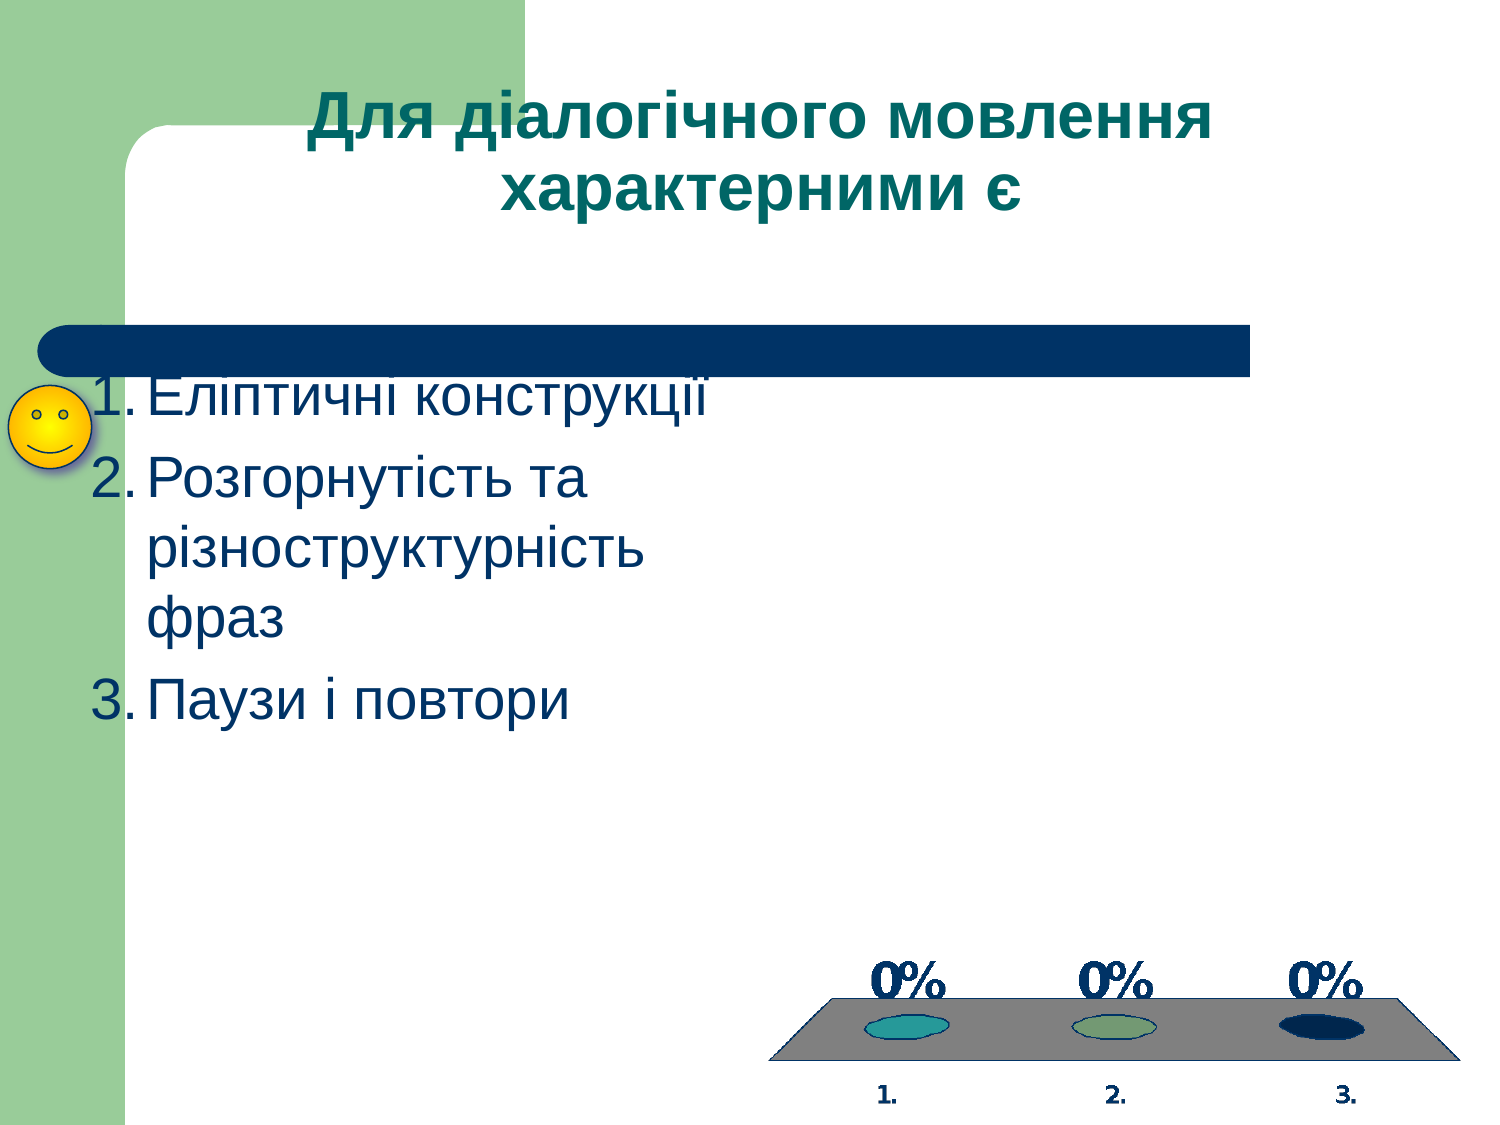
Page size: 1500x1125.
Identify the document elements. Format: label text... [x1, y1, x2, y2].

picture [749, 302, 1500, 1125]
list Еліптичні конструкції Розгорнутість та різноструктурність фраз Паузи і повтори [75, 350, 744, 1024]
title Для діалогічного мовлення характерними є [147, 45, 1375, 233]
text_box [8, 385, 75, 469]
